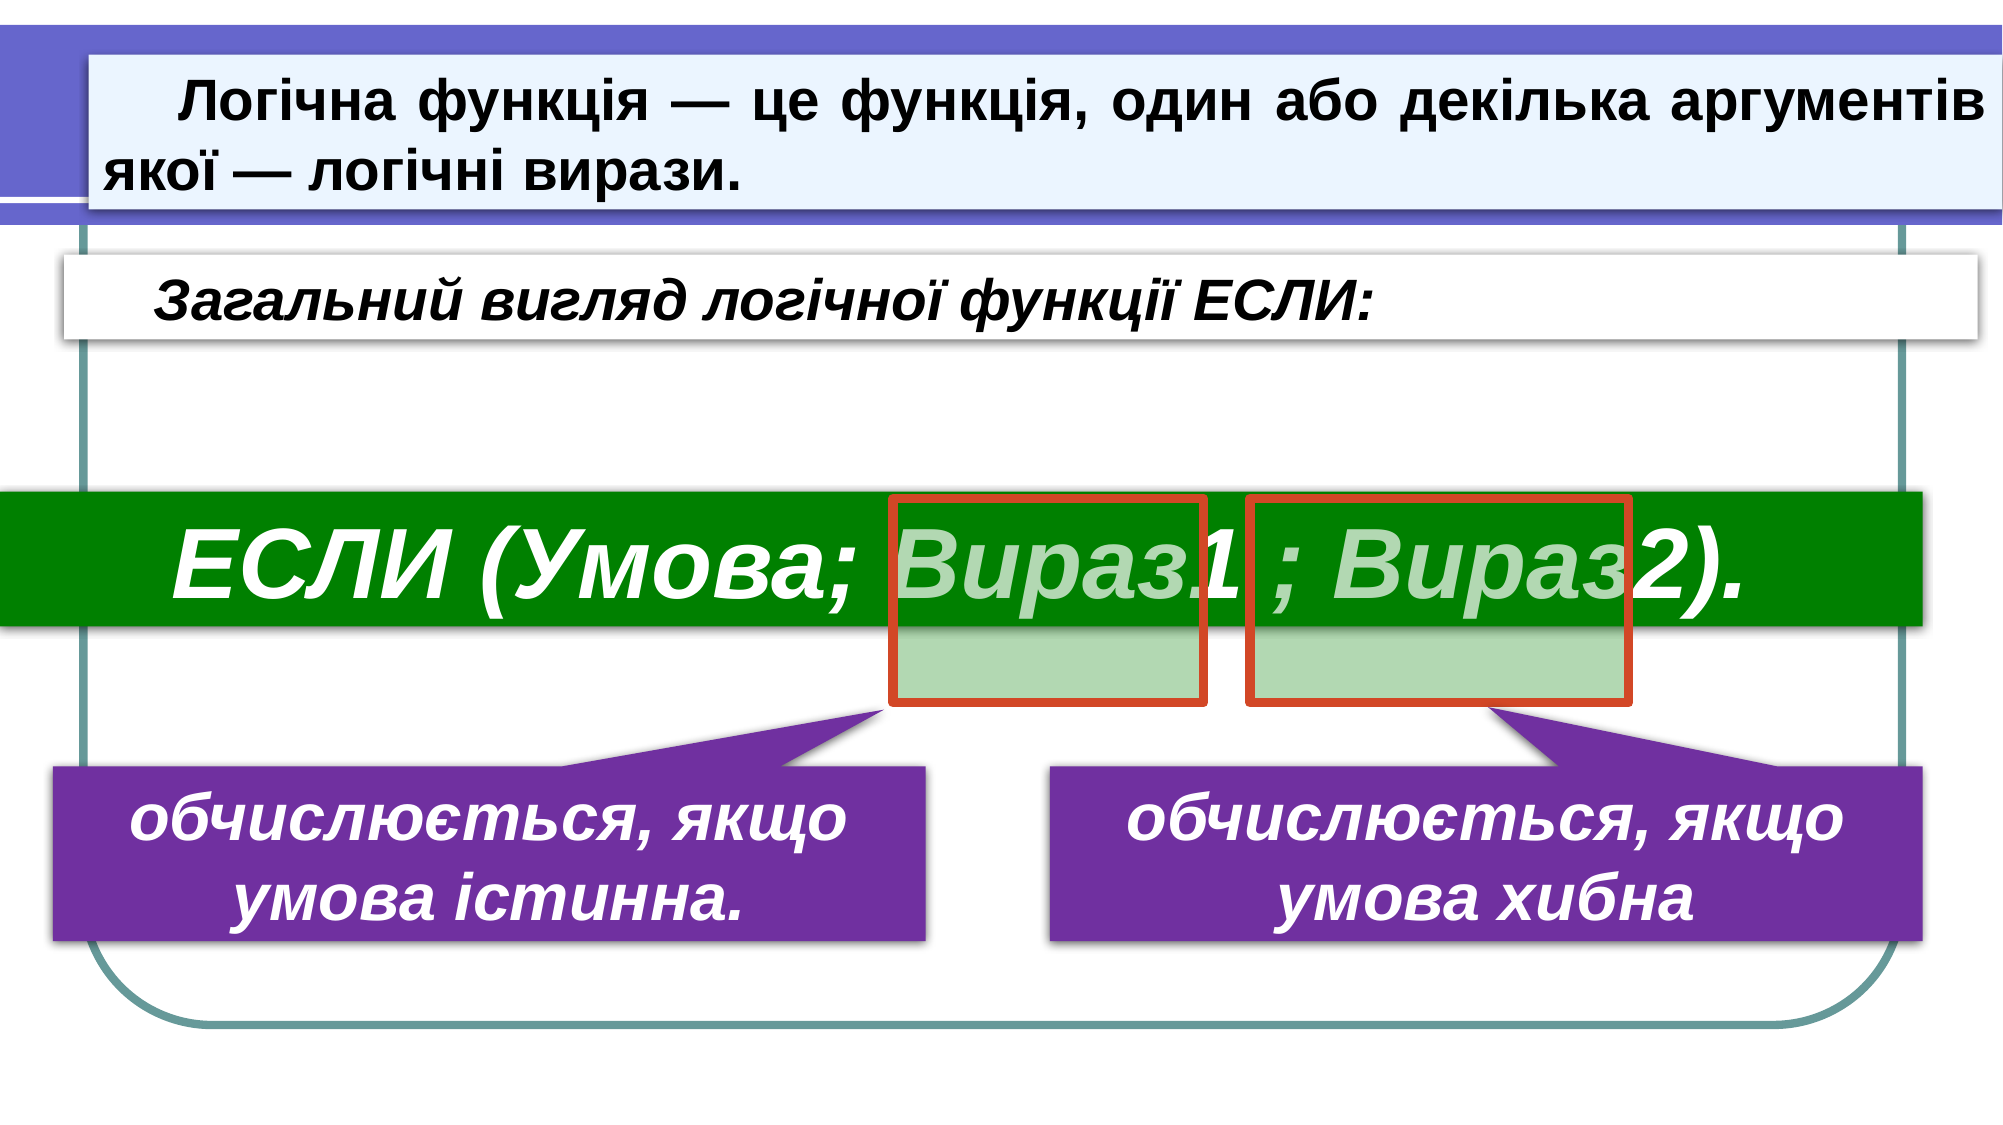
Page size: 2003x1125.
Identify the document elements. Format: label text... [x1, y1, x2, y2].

text_box Логічна функція — це функція, один або декілька аргументів якої — логічні вирази. [88, 54, 2003, 210]
text_box Загальний вигляд логічної функції ЕСЛИ: [64, 254, 1978, 340]
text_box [0, 491, 1923, 942]
